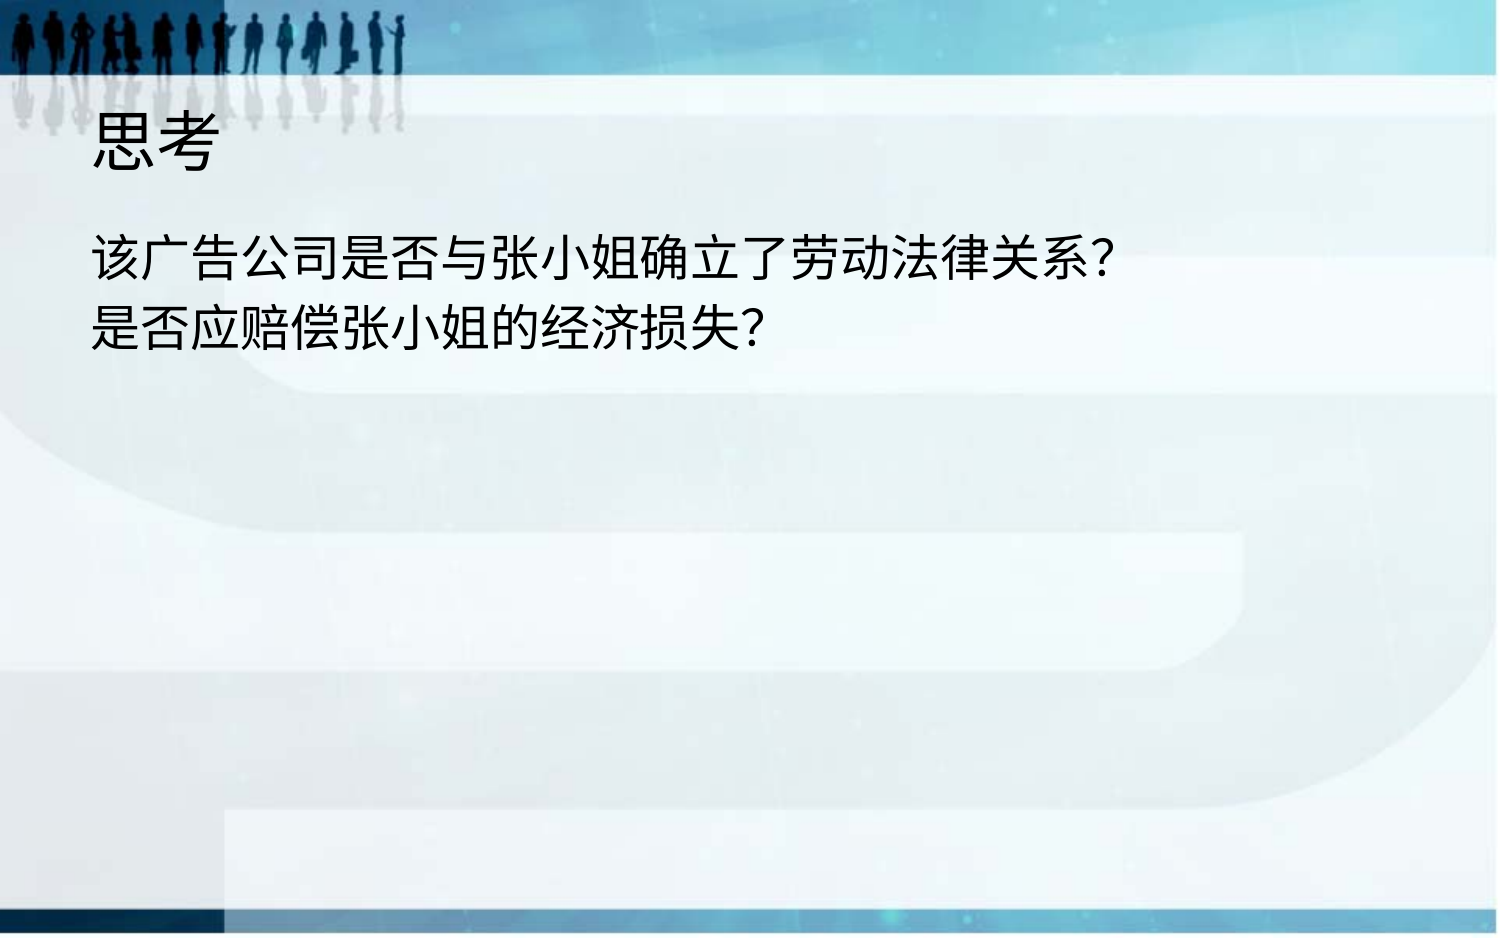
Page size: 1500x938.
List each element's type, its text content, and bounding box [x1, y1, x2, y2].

list 该广告公司是否与张小姐确立了劳动法律关系？ 是否应赔偿张小姐的经济损失？ [74, 218, 1426, 838]
picture [0, 0, 1500, 938]
title 思考 [74, 70, 1426, 210]
